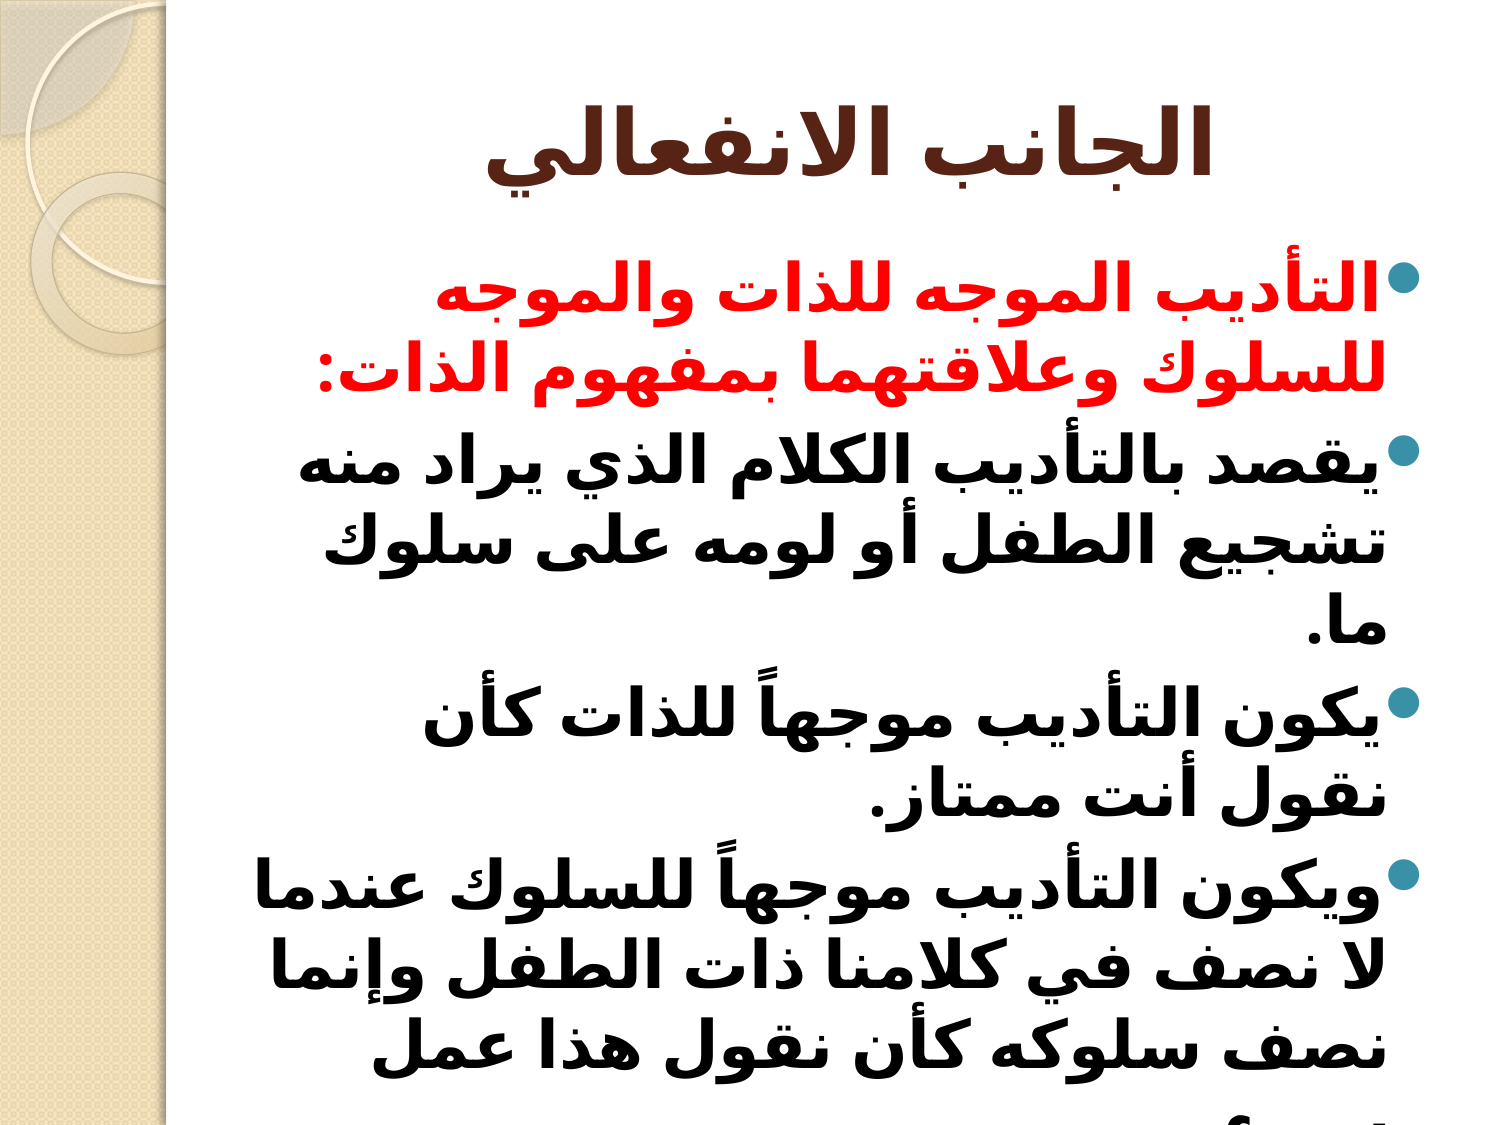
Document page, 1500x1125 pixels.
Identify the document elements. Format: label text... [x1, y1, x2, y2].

list التأديب الموجه للذات والموجه للسلوك وعلاقتهما بمفهوم الذات: يقصد بالتأديب الكلام الذي يراد منه تشجيع الطفل أو لومه على سلوك ما. يكون التأديب موجهاً للذات كأن نقول أنت ممتاز. ويكون التأديب موجهاً للسلوك عندما لا نصف في كلامنا ذات الطفل وإنما نصف سلوكه كأن نقول هذا عمل سيء. [235, 237, 1466, 1025]
title الجانب الانفعالي [235, 45, 1466, 233]
